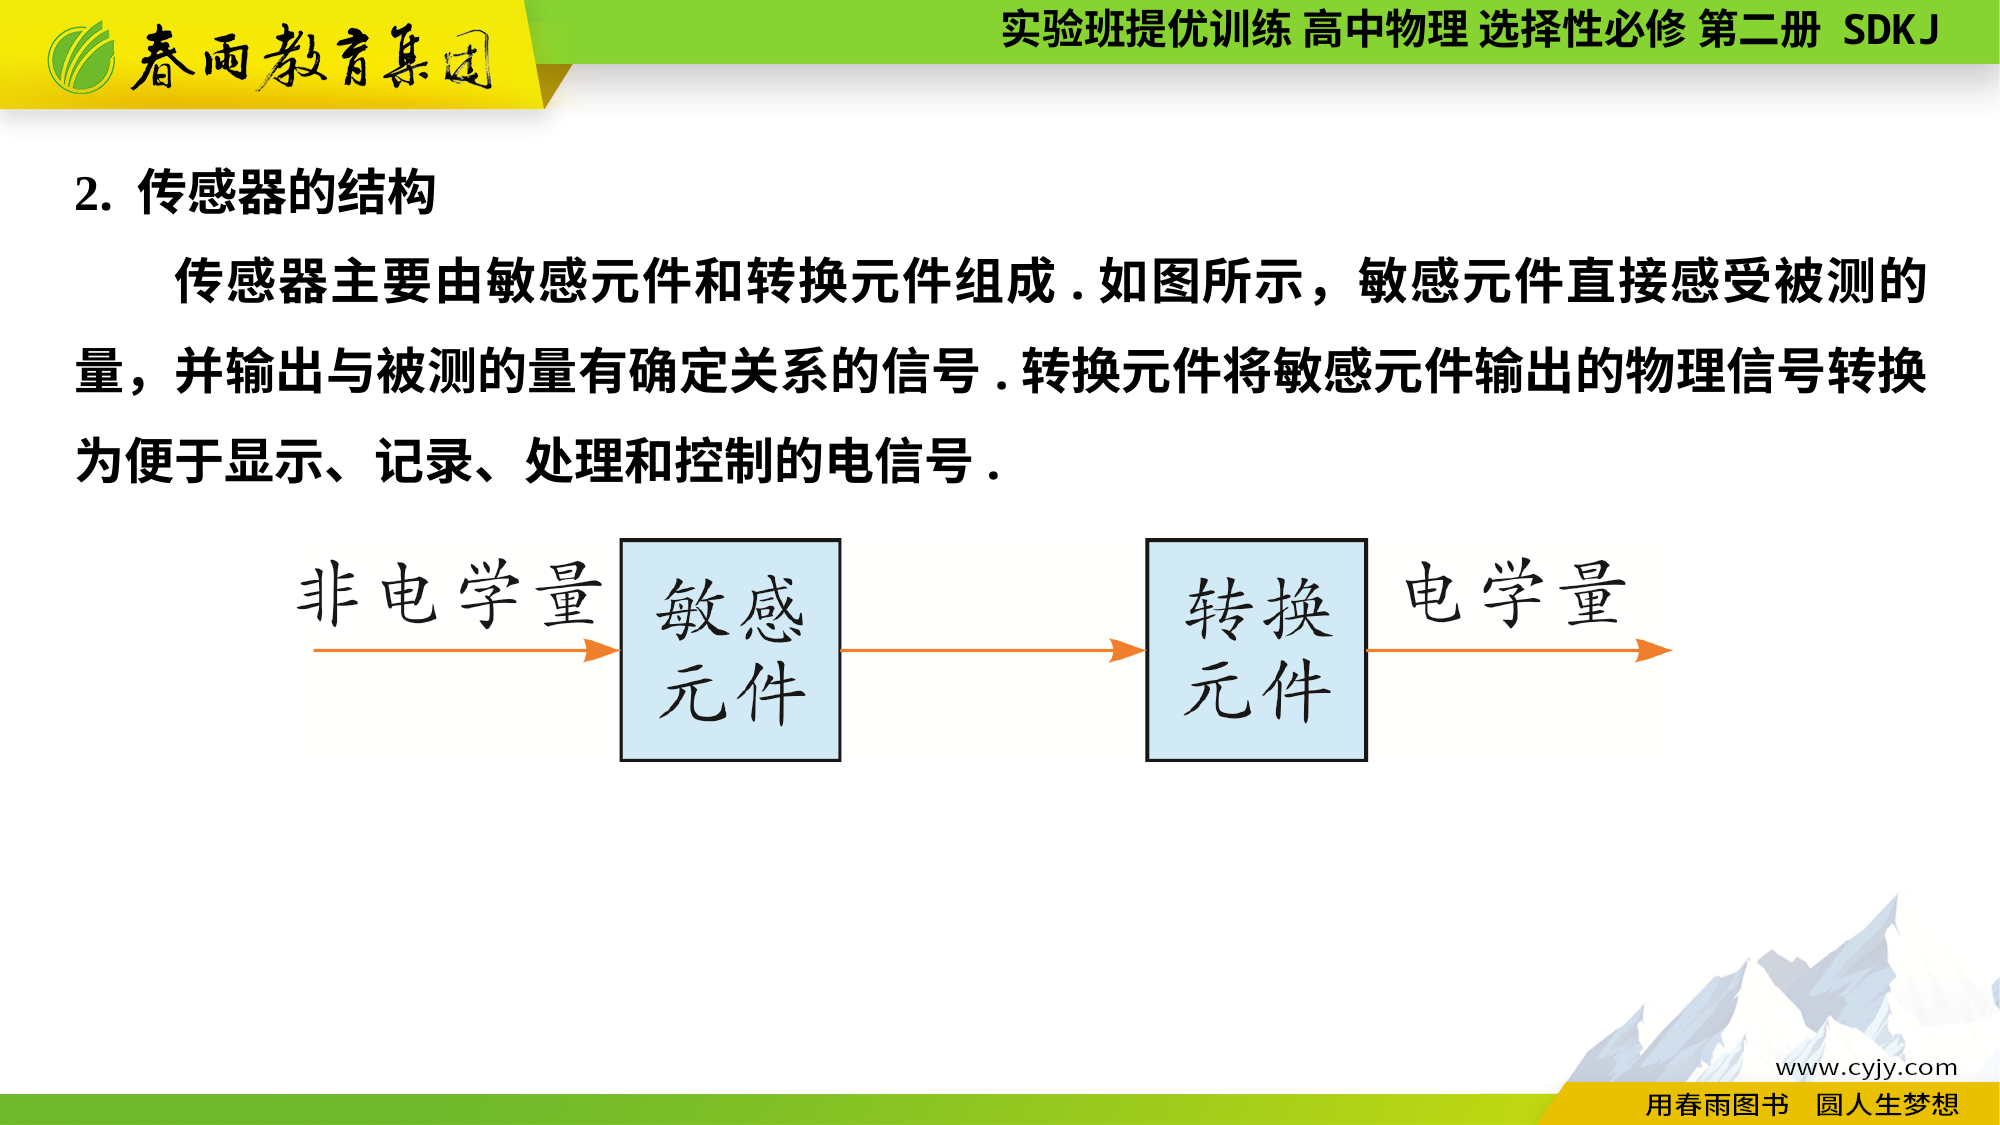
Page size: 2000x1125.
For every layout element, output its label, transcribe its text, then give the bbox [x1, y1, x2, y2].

list 2. 传感器的结构 传感器主要由敏感元件和转换元件组成.如图所示，敏感元件直接感受被测的量，并输出与被测的量有确定关系的信号.转换元件将敏感元件输出的物理信号转换为便于显示、记录、处理和控制的电信号. [59, 122, 1944, 490]
picture [0, 0, 2000, 1125]
